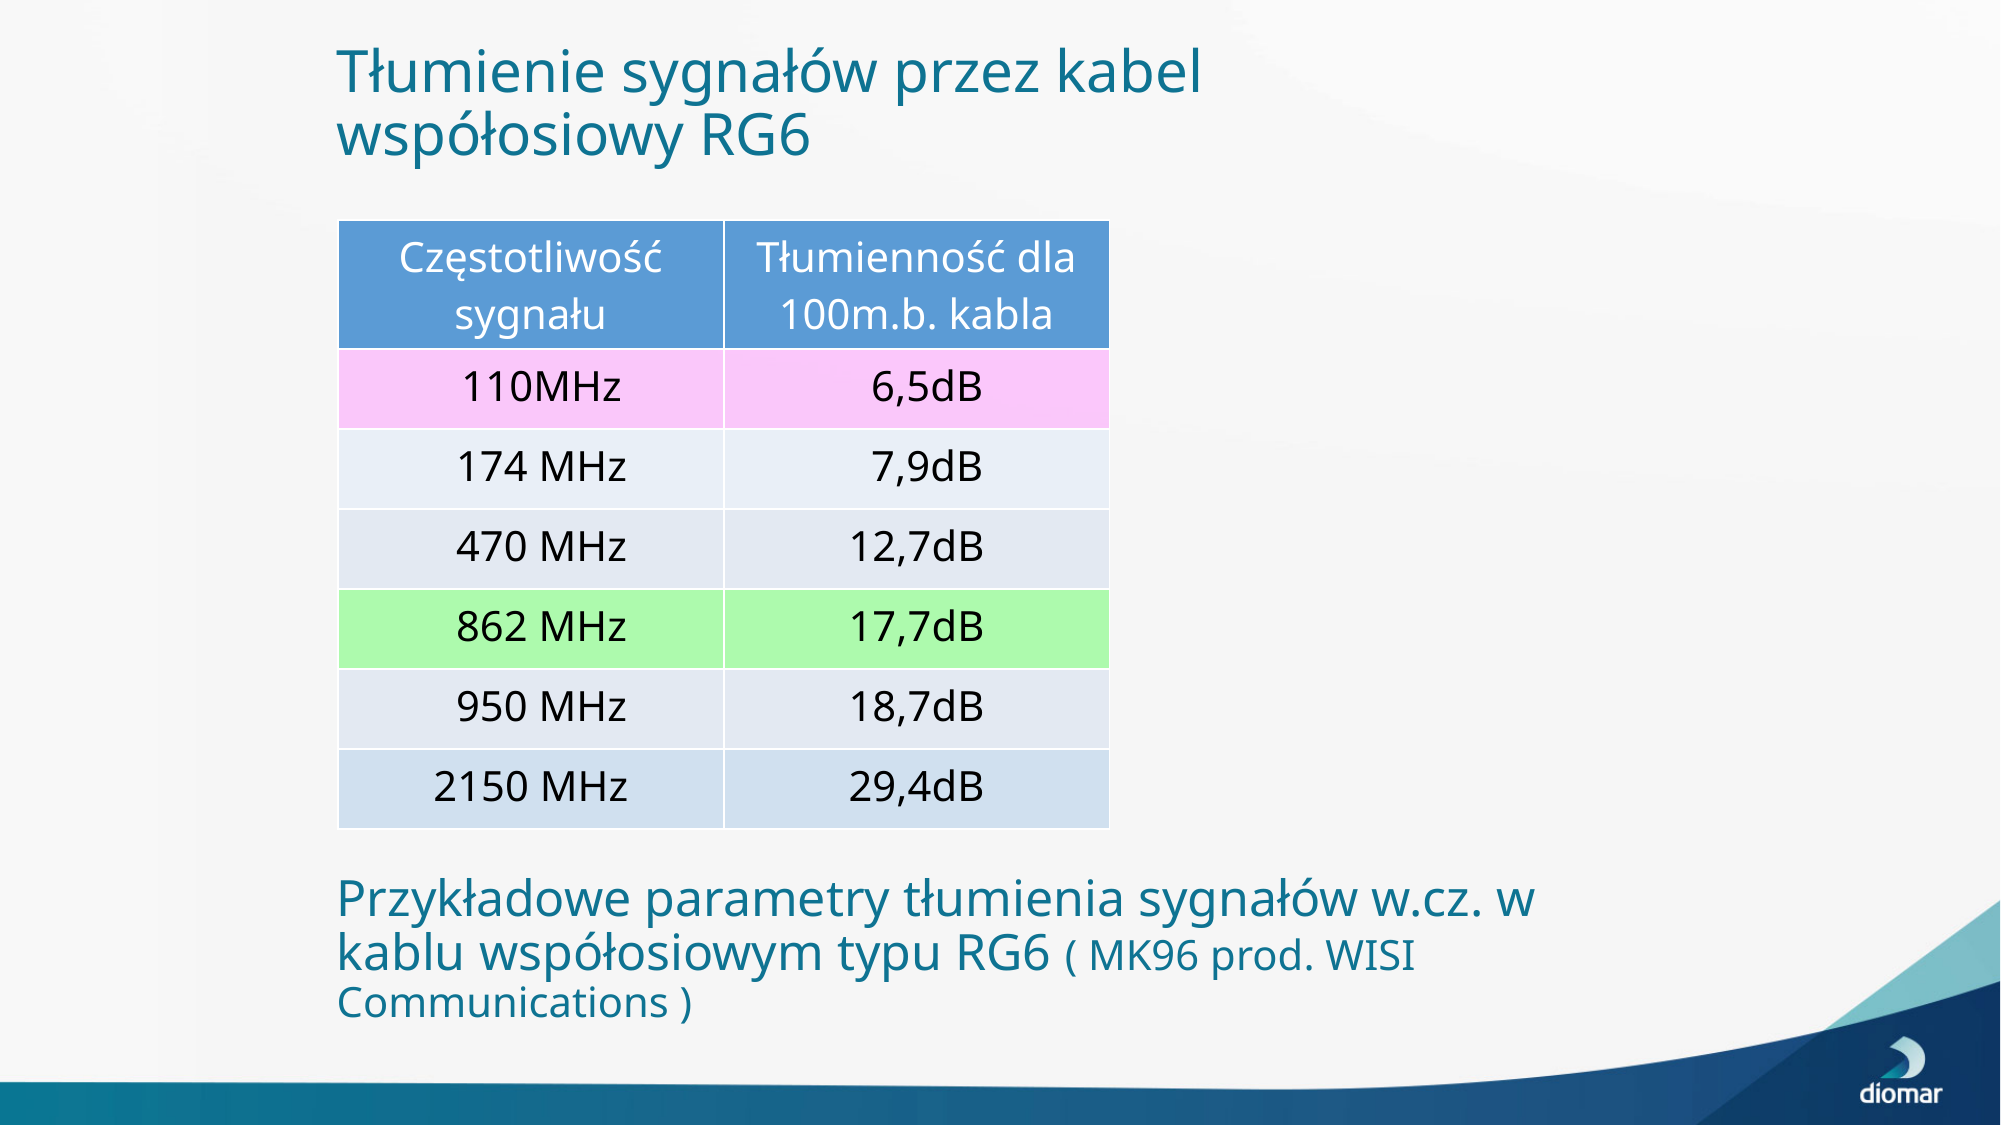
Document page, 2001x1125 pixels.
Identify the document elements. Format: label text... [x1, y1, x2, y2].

table_cell 17,7dB [725, 590, 1109, 668]
table_header Częstotliwość sygnału [339, 221, 723, 348]
text_box Przykładowe parametry tłumienia sygnałów w.cz. w kablu współosiowym typu RG6 ( MK96 prod. WISI Communications ) [321, 903, 1611, 996]
table_cell 174 MHz [339, 430, 723, 508]
table_cell 862 MHz [339, 590, 723, 668]
table_cell 950 MHz [339, 670, 723, 748]
table_cell 110MHz [339, 350, 723, 428]
table_cell 470 MHz [339, 510, 723, 588]
table_cell 2150 MHz [339, 750, 723, 828]
table_cell 6,5dB [725, 350, 1109, 428]
table_cell 29,4dB [725, 750, 1109, 828]
picture [0, 0, 2001, 1125]
table_cell 18,7dB [725, 670, 1109, 748]
table_cell 7,9dB [725, 430, 1109, 508]
table_header Tłumienność dla 100m.b. kabla [725, 221, 1109, 348]
table_cell 12,7dB [725, 510, 1109, 588]
title Tłumienie sygnałów przez kabel współosiowy RG6 [321, 58, 1547, 152]
